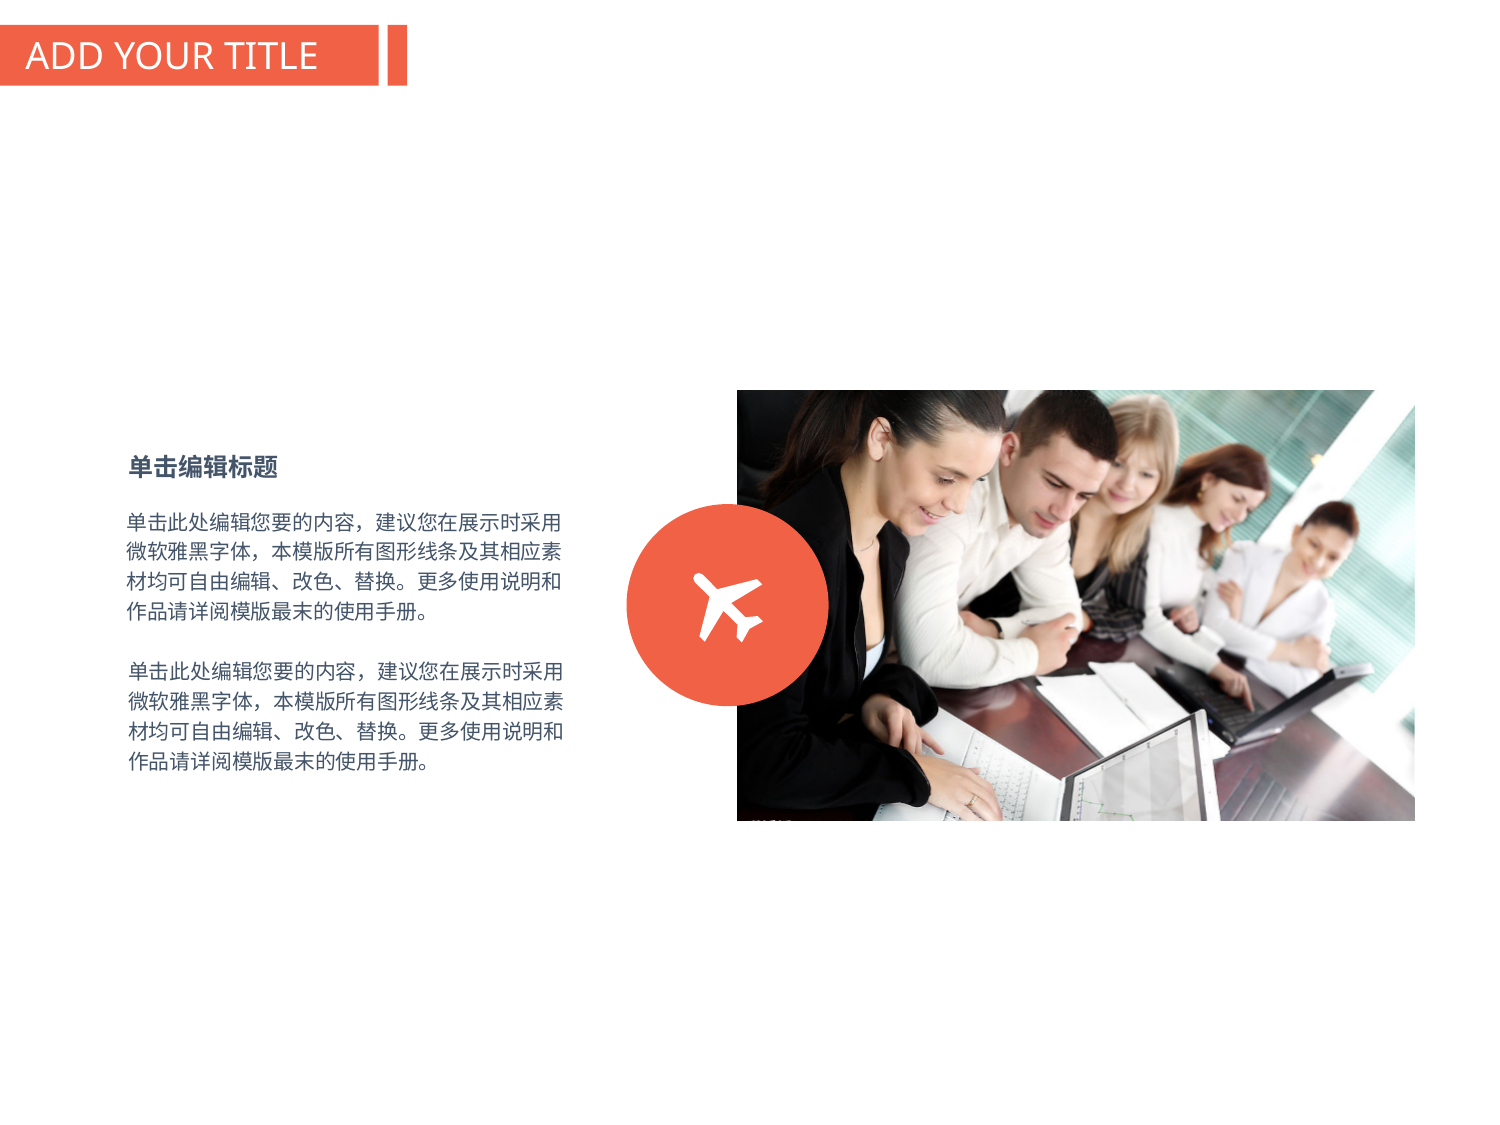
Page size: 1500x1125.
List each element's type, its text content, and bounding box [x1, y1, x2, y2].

text_box 单击此处编辑您要的内容，建议您在展示时采用微软雅黑字体，本模版所有图形线条及其相应素材均可自由编辑、改色、替换。更多使用说明和作品请详阅模版最末的使用手册。 [126, 504, 564, 624]
text_box 单击编辑标题 [128, 451, 468, 482]
text_box [693, 572, 732, 642]
text_box [0, 24, 10, 86]
text_box [387, 24, 408, 86]
text_box 单击此处编辑您要的内容，建议您在展示时采用微软雅黑字体，本模版所有图形线条及其相应素材均可自由编辑、改色、替换。更多使用说明和作品请详阅模版最末的使用手册。 [128, 653, 570, 774]
text_box ADD YOUR TITLE HERE [10, 24, 368, 130]
text_box [626, 504, 732, 707]
text_box [368, 24, 379, 86]
picture [737, 389, 1416, 821]
